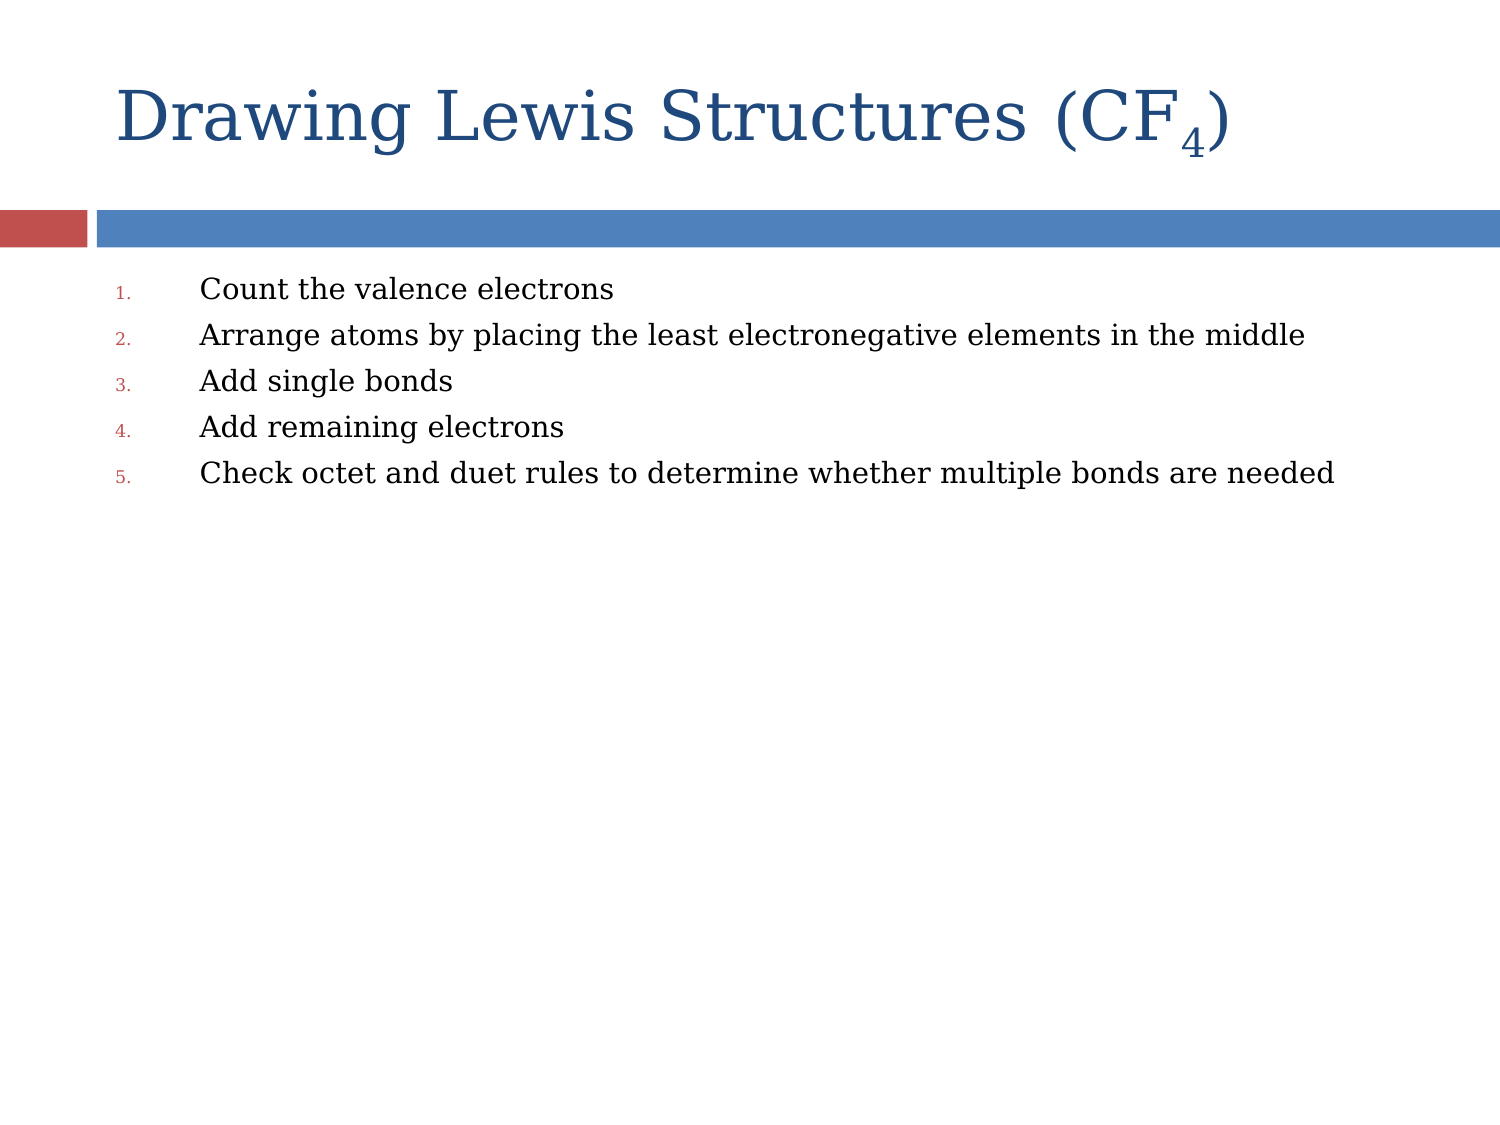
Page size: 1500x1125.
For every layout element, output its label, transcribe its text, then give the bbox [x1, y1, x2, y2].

list Count the valence electrons Arrange atoms by placing the least electronegative elements in the middle Add single bonds Add remaining electrons Check octet and duet rules to determine whether multiple bonds are needed [100, 262, 1438, 1000]
title Drawing Lewis Structures (CF4) [100, 37, 1438, 200]
